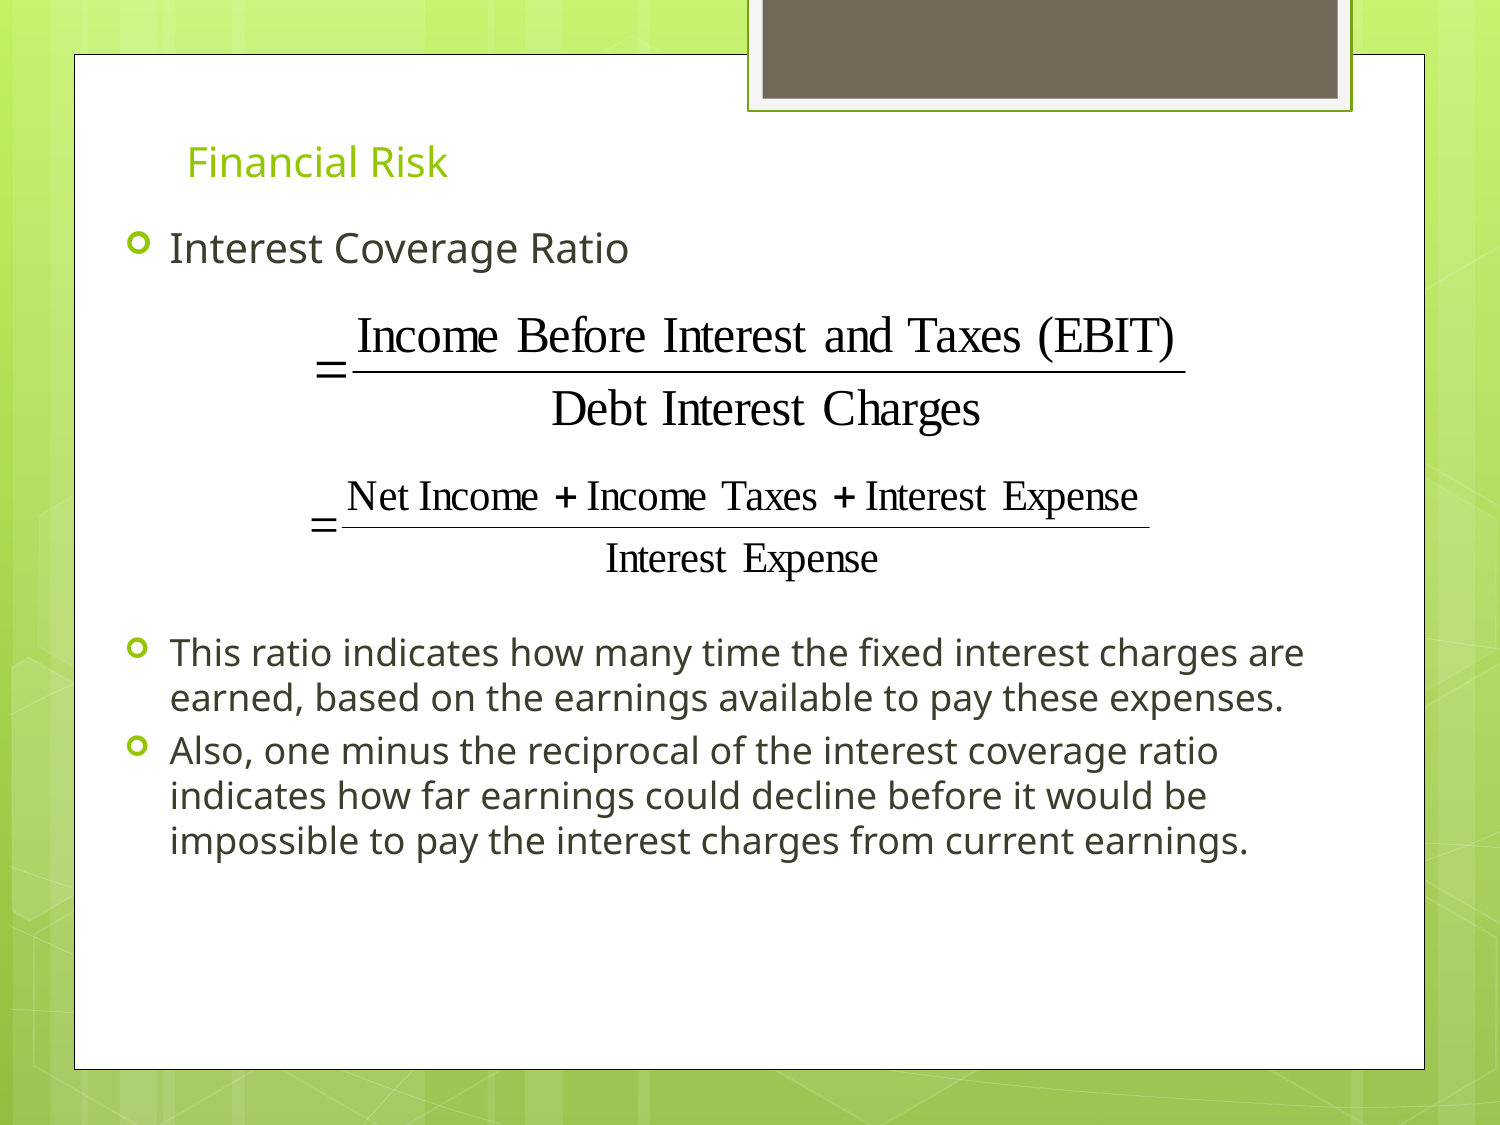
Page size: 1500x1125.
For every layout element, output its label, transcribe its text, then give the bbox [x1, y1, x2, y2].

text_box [303, 303, 1191, 443]
title Financial Risk [171, 127, 1324, 194]
list Interest Coverage Ratio This ratio indicates how many time the fixed interest charges are earned, based on the earnings available to pay these expenses. Also, one minus the reciprocal of the interest coverage ratio indicates how far earnings could decline before it would be impossible to pay the interest charges from current earnings. [98, 214, 1369, 1039]
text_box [300, 468, 1155, 587]
